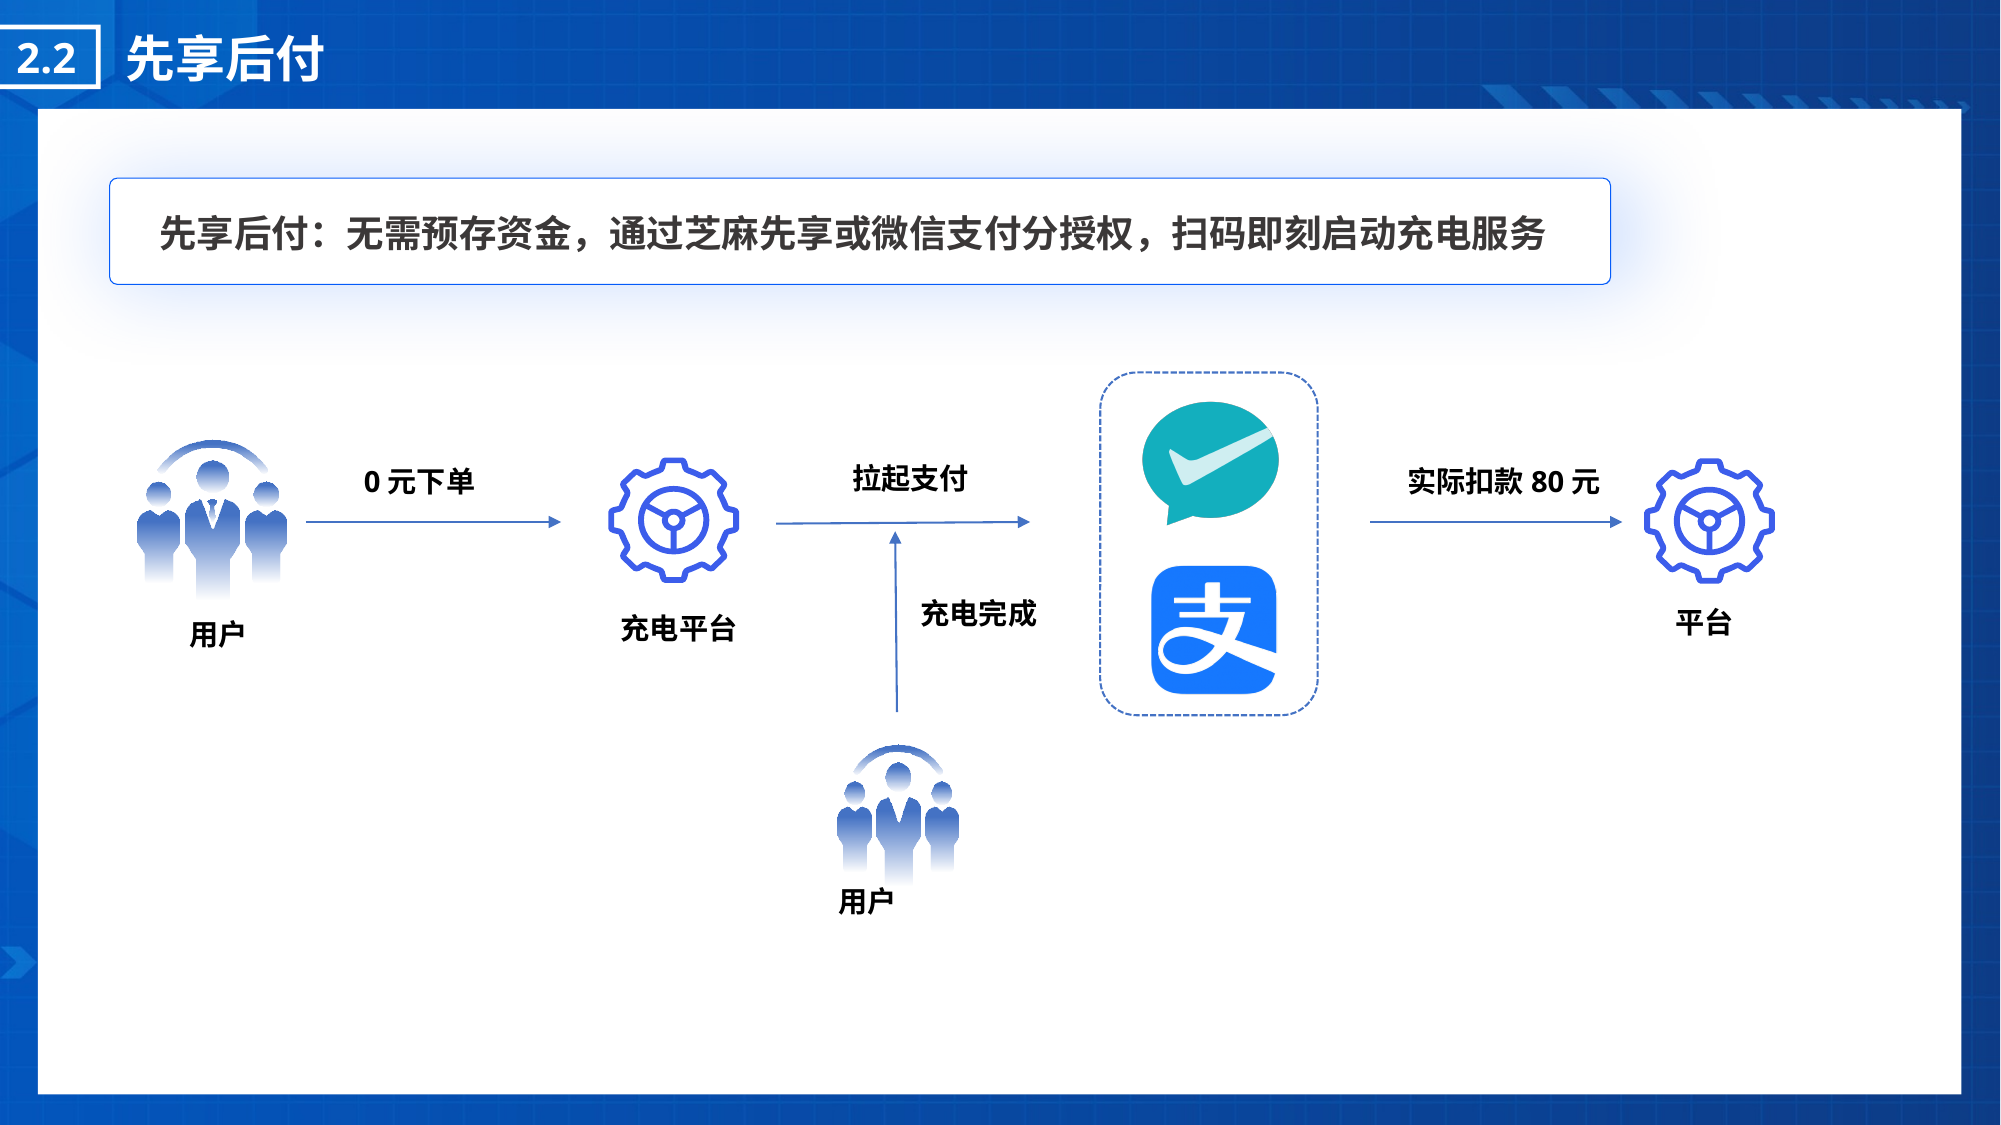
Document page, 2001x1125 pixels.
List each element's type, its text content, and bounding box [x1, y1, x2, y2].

text_box 先享后付 [110, 19, 370, 95]
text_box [109, 178, 1611, 285]
text_box 2.2 [1, 24, 124, 90]
picture [0, 0, 2001, 1125]
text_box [137, 372, 1792, 927]
